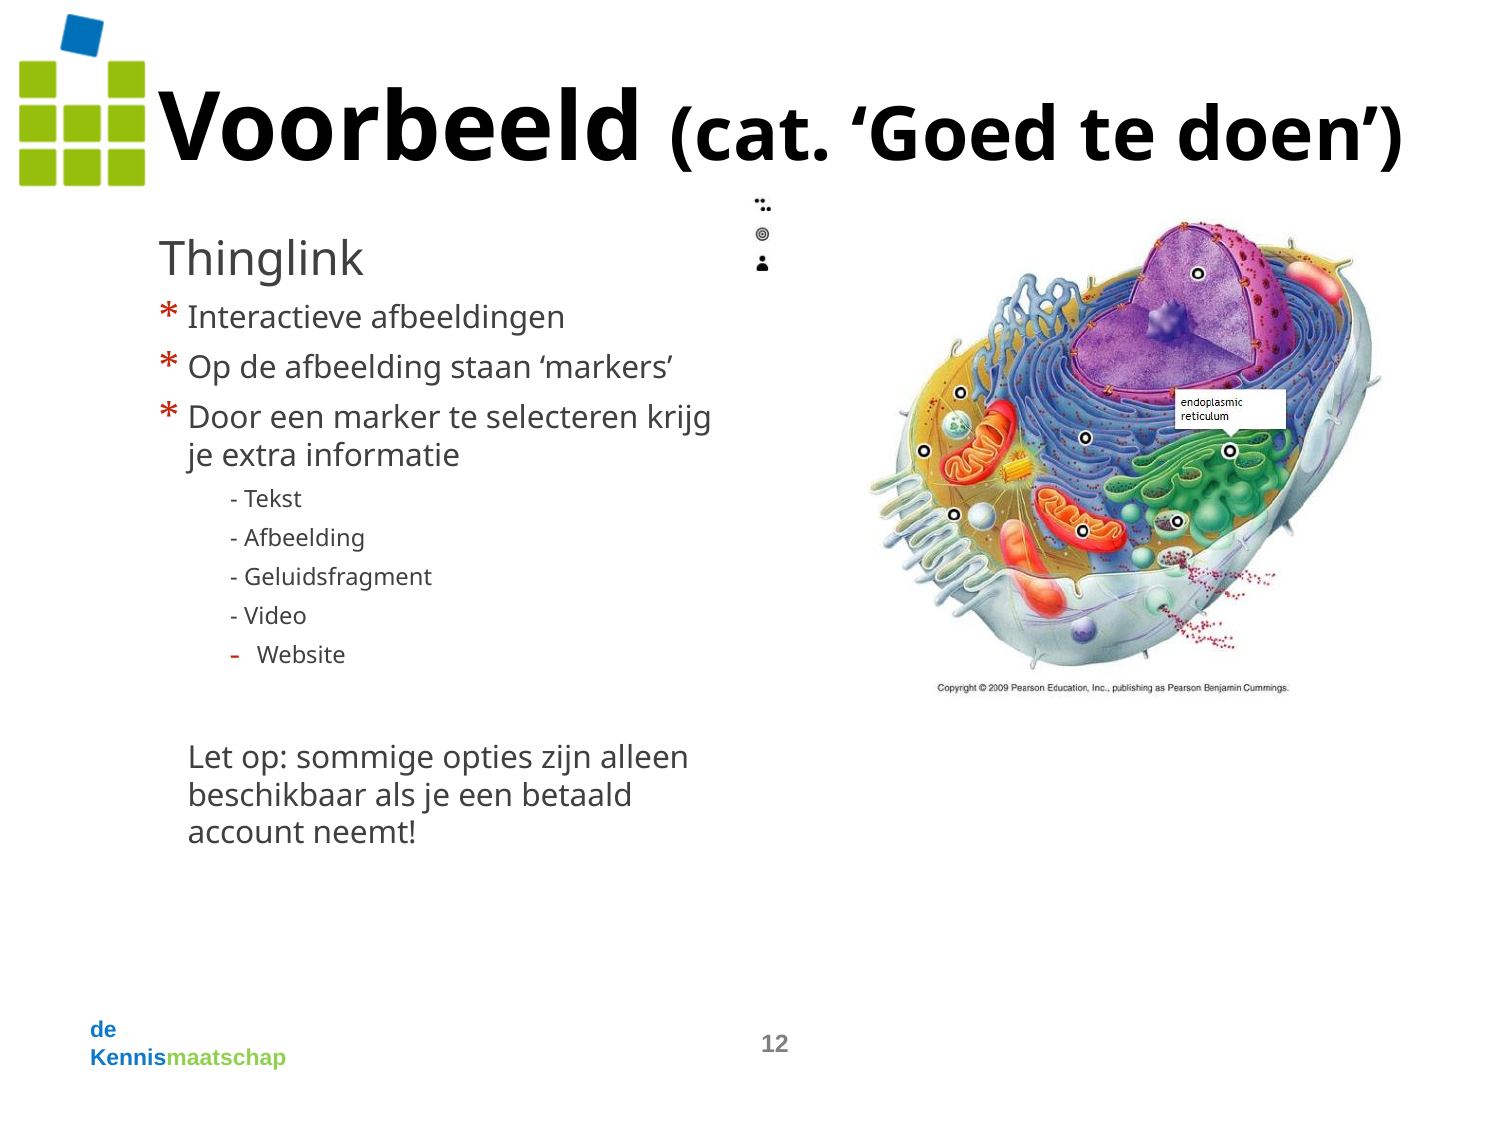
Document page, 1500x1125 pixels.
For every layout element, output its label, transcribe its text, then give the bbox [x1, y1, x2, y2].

slide_number 12 [624, 1012, 925, 1073]
picture [747, 187, 1396, 701]
title Voorbeeld (cat. ‘Goed te doen’) [143, 0, 1495, 188]
footer de Kennismaatschap [75, 1012, 624, 1073]
picture [17, 3, 144, 197]
list Thinglink Interactieve afbeeldingen Op de afbeelding staan ‘markers’ Door een marker te selecteren krijg je extra informatie - Tekst - Afbeelding - Geluidsfragment - Video Website Let op: sommige opties zijn alleen beschikbaar als je een betaald account neemt! [144, 188, 750, 858]
